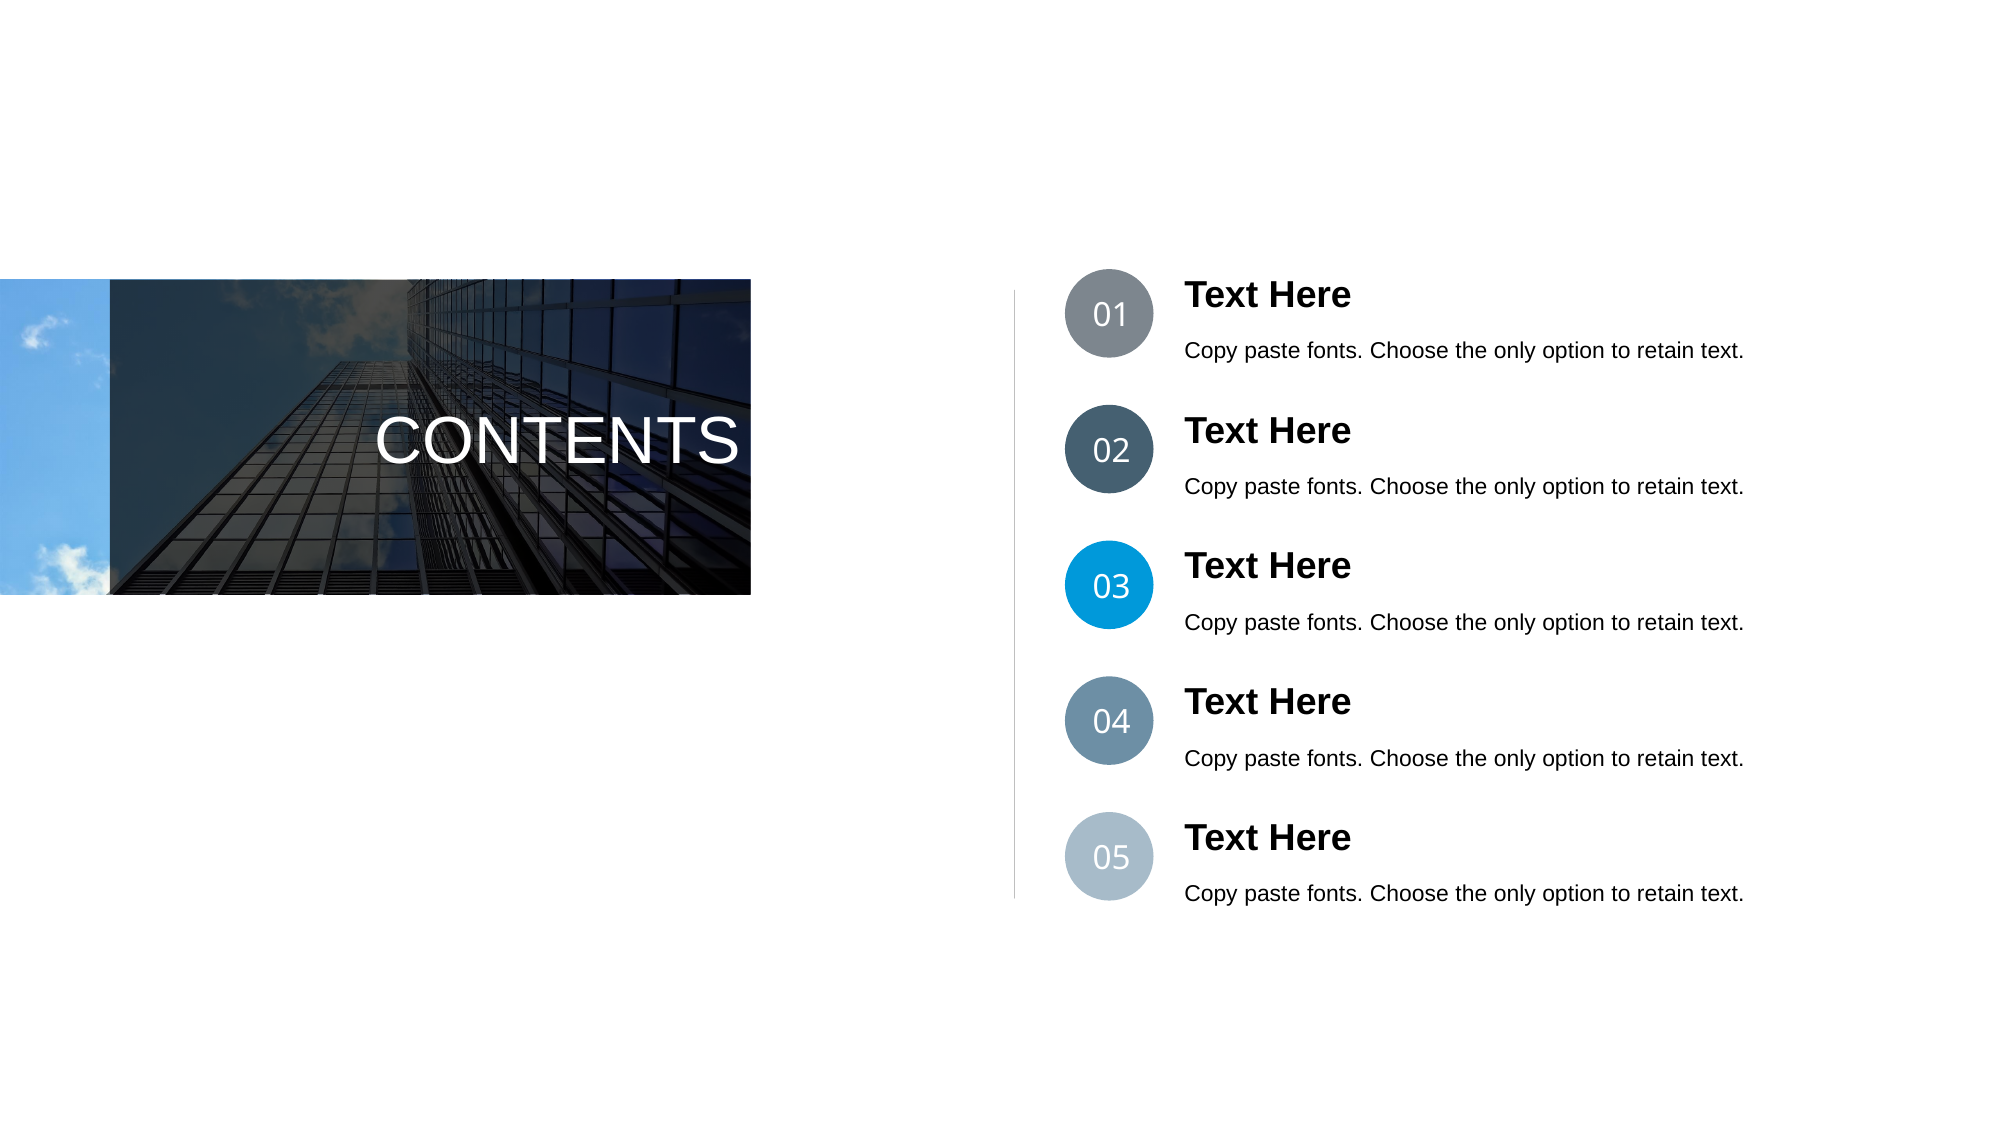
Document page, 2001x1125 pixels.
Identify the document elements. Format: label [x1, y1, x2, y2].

text_box [0, 257, 1773, 932]
